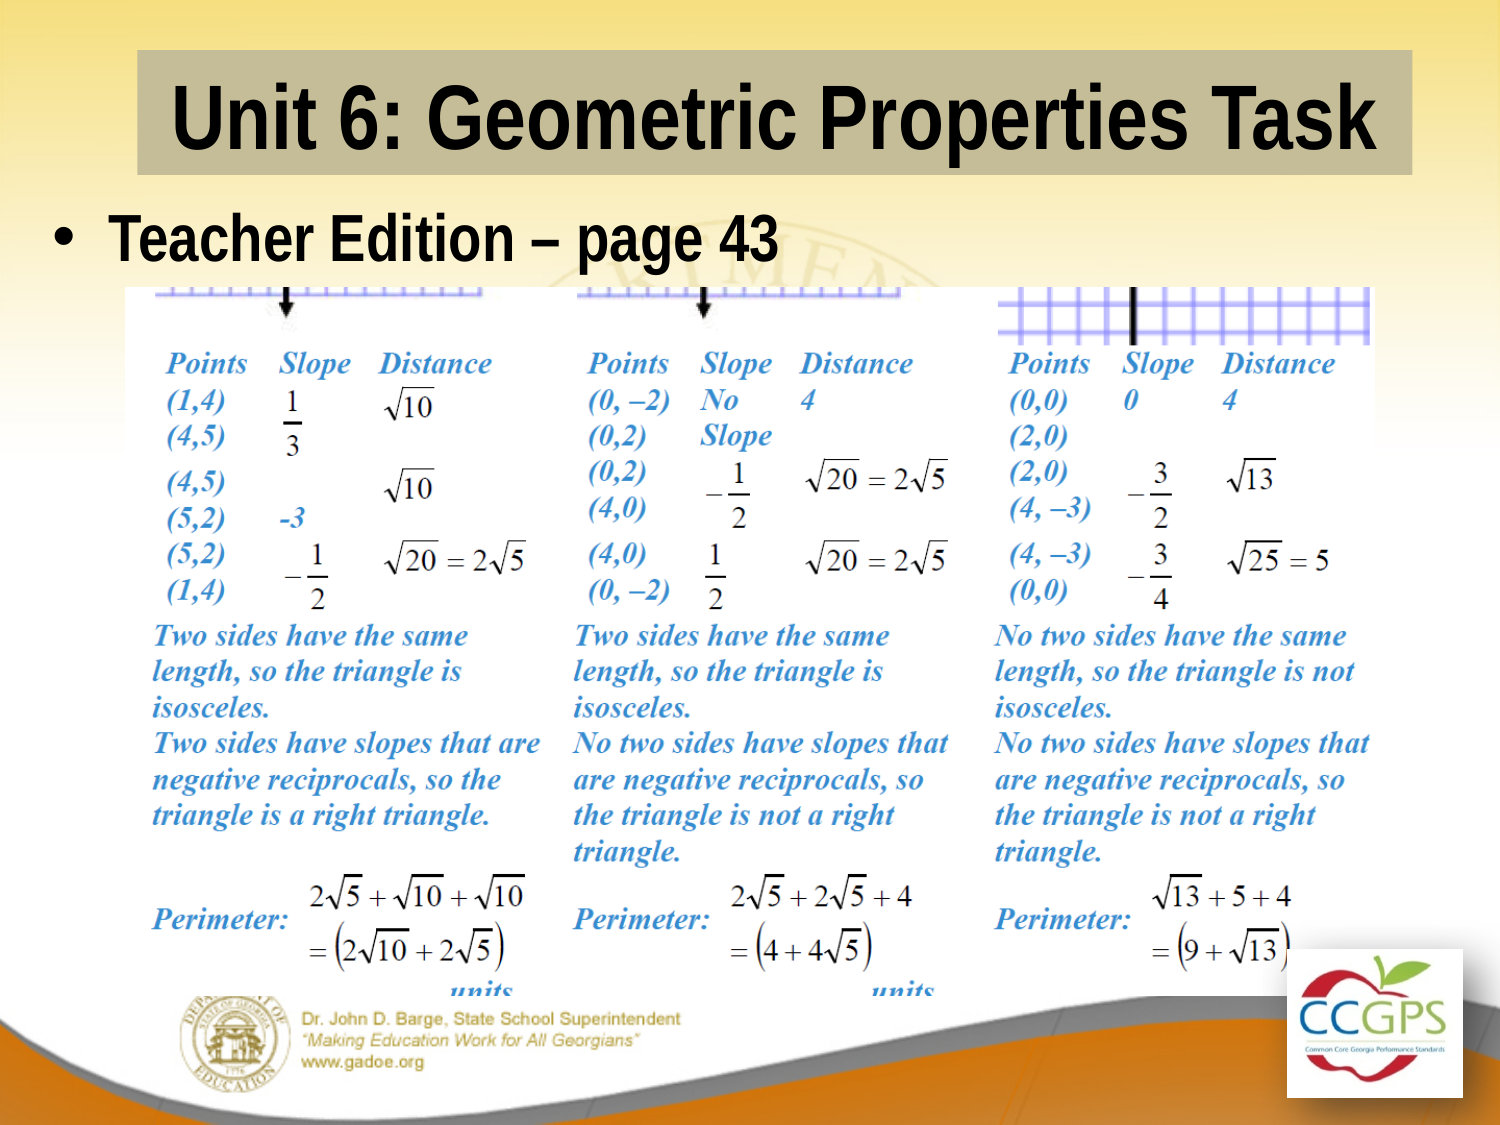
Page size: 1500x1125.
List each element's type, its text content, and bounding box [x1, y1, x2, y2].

title Unit 6: Geometric Properties Task [137, 49, 1413, 176]
picture [0, 0, 1500, 1125]
list Teacher Edition – page 43 [37, 187, 1463, 301]
